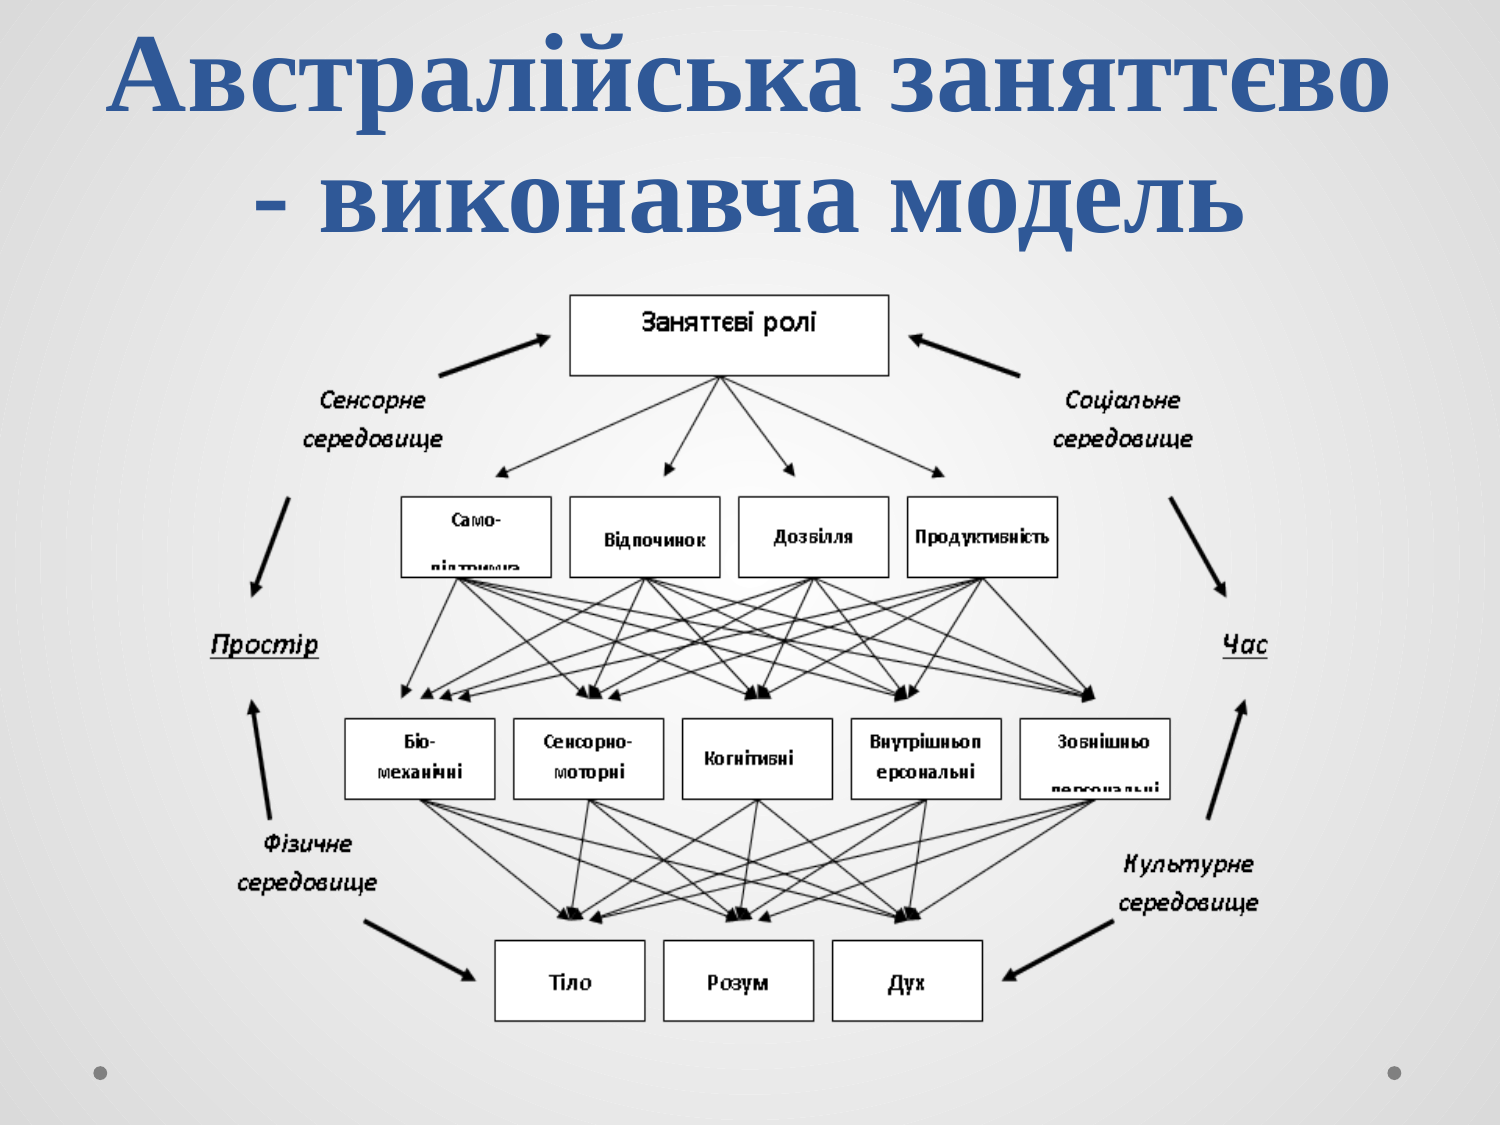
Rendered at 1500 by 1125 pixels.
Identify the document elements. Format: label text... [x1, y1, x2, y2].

title Австралійська заняттєво - виконавча модель [75, 0, 1425, 263]
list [195, 293, 1305, 1024]
